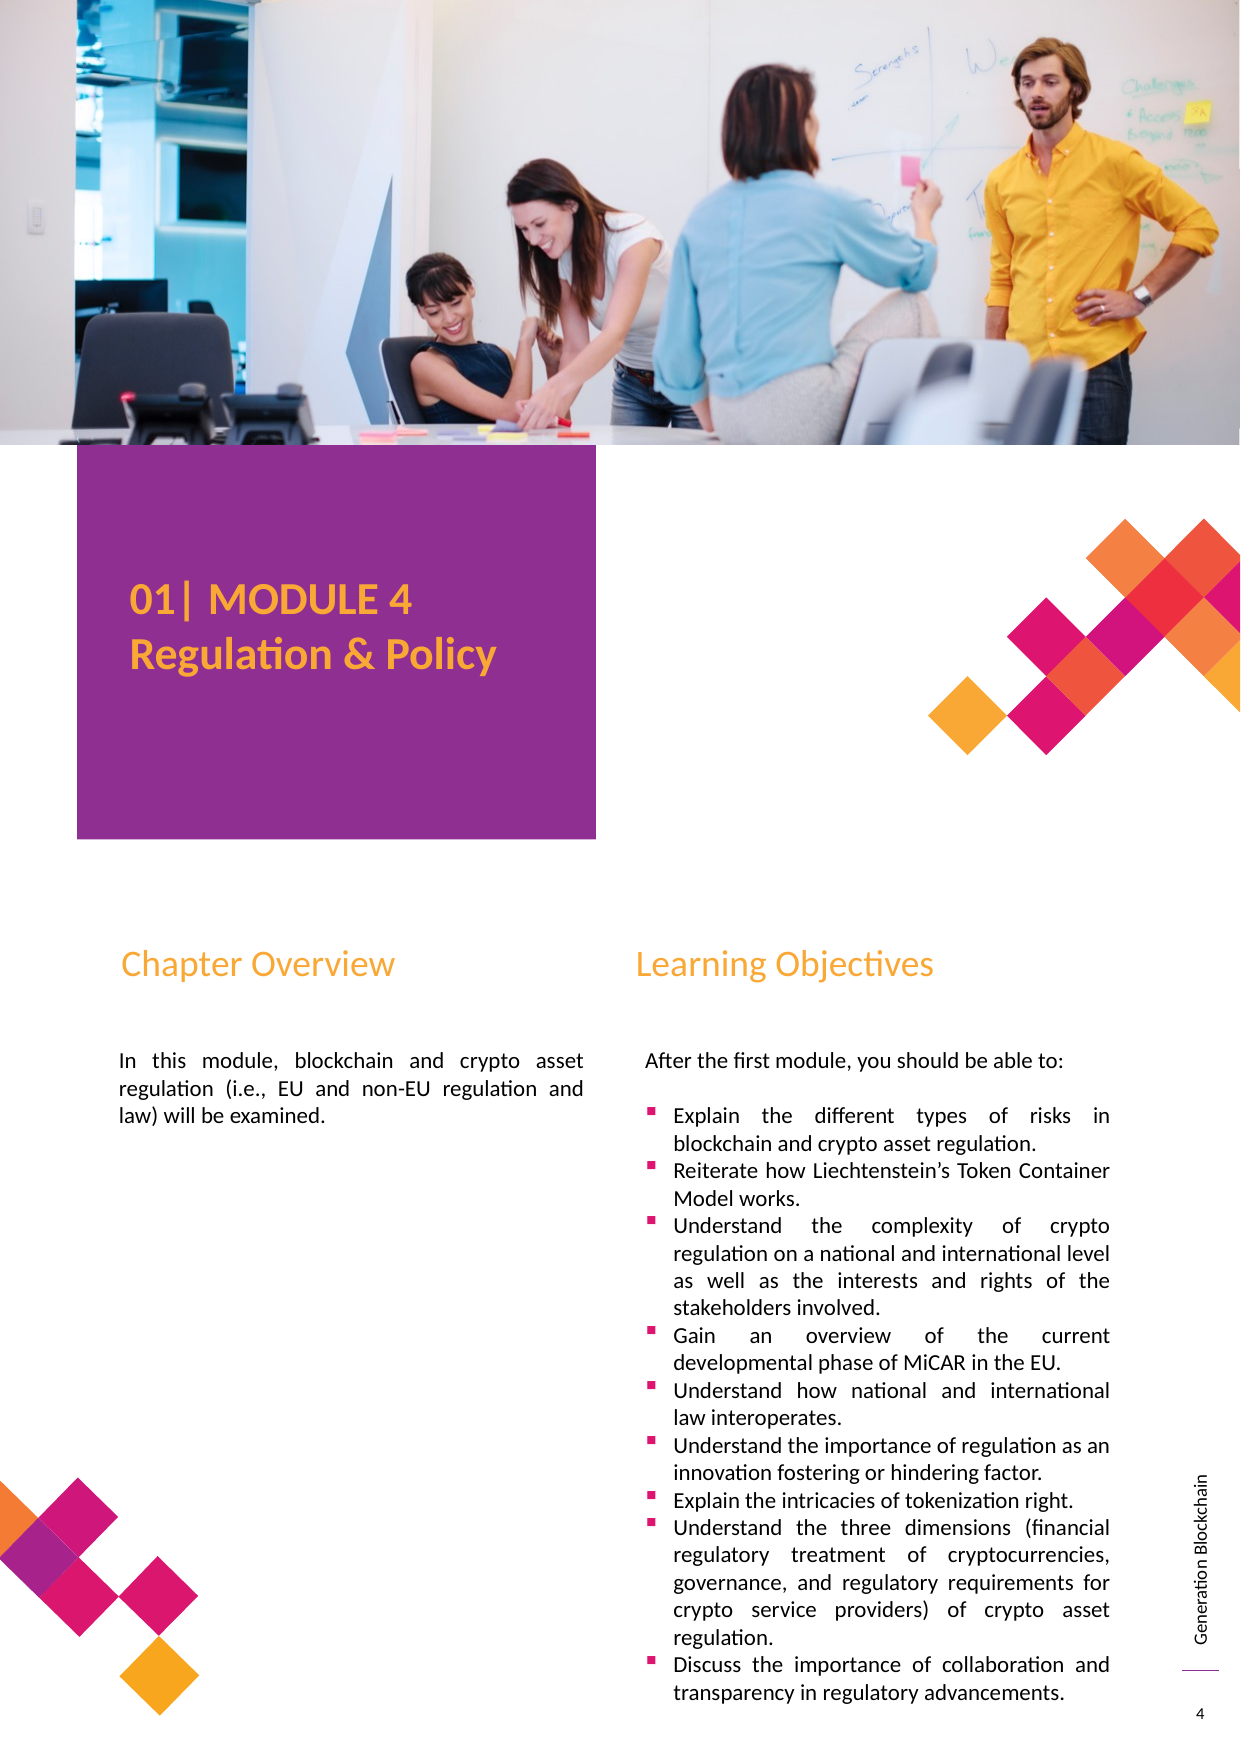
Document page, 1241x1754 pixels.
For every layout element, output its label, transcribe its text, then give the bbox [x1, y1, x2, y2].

picture [0, 0, 1241, 445]
list After the first module, you should be able to: Explain the different types of risks in blockchain and crypto asset regulation. Reiterate how Liechtenstein’s Token Container Model works. Understand the complexity of crypto regulation on a national and international level as well as the interests and rights of the stakeholders involved. Gain an overview of the current developmental phase of MiCAR in the EU. Understand how national and international law interoperates. Understand the importance of regulation as an innovation fostering or hindering factor. Explain the intricacies of tokenization right. Understand the three dimensions (financial regulatory treatment of cryptocurrencies, governance, and regulatory requirements for crypto service providers) of crypto asset regulation. Discuss the importance of collaboration and transparency in regulatory advancements. [630, 1038, 1126, 1614]
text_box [939, 518, 1241, 756]
text_box Chapter Overview [106, 931, 602, 1002]
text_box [0, 1489, 199, 1704]
text_box Learning Objectives [621, 931, 1117, 1002]
list 01| MODULE 4 Regulation & Policy [114, 561, 590, 849]
slide_number 4 [1169, 1674, 1231, 1751]
list In this module, blockchain and crypto asset regulation (i.e., EU and non-EU regulation and law) will be examined. [104, 1038, 600, 1285]
